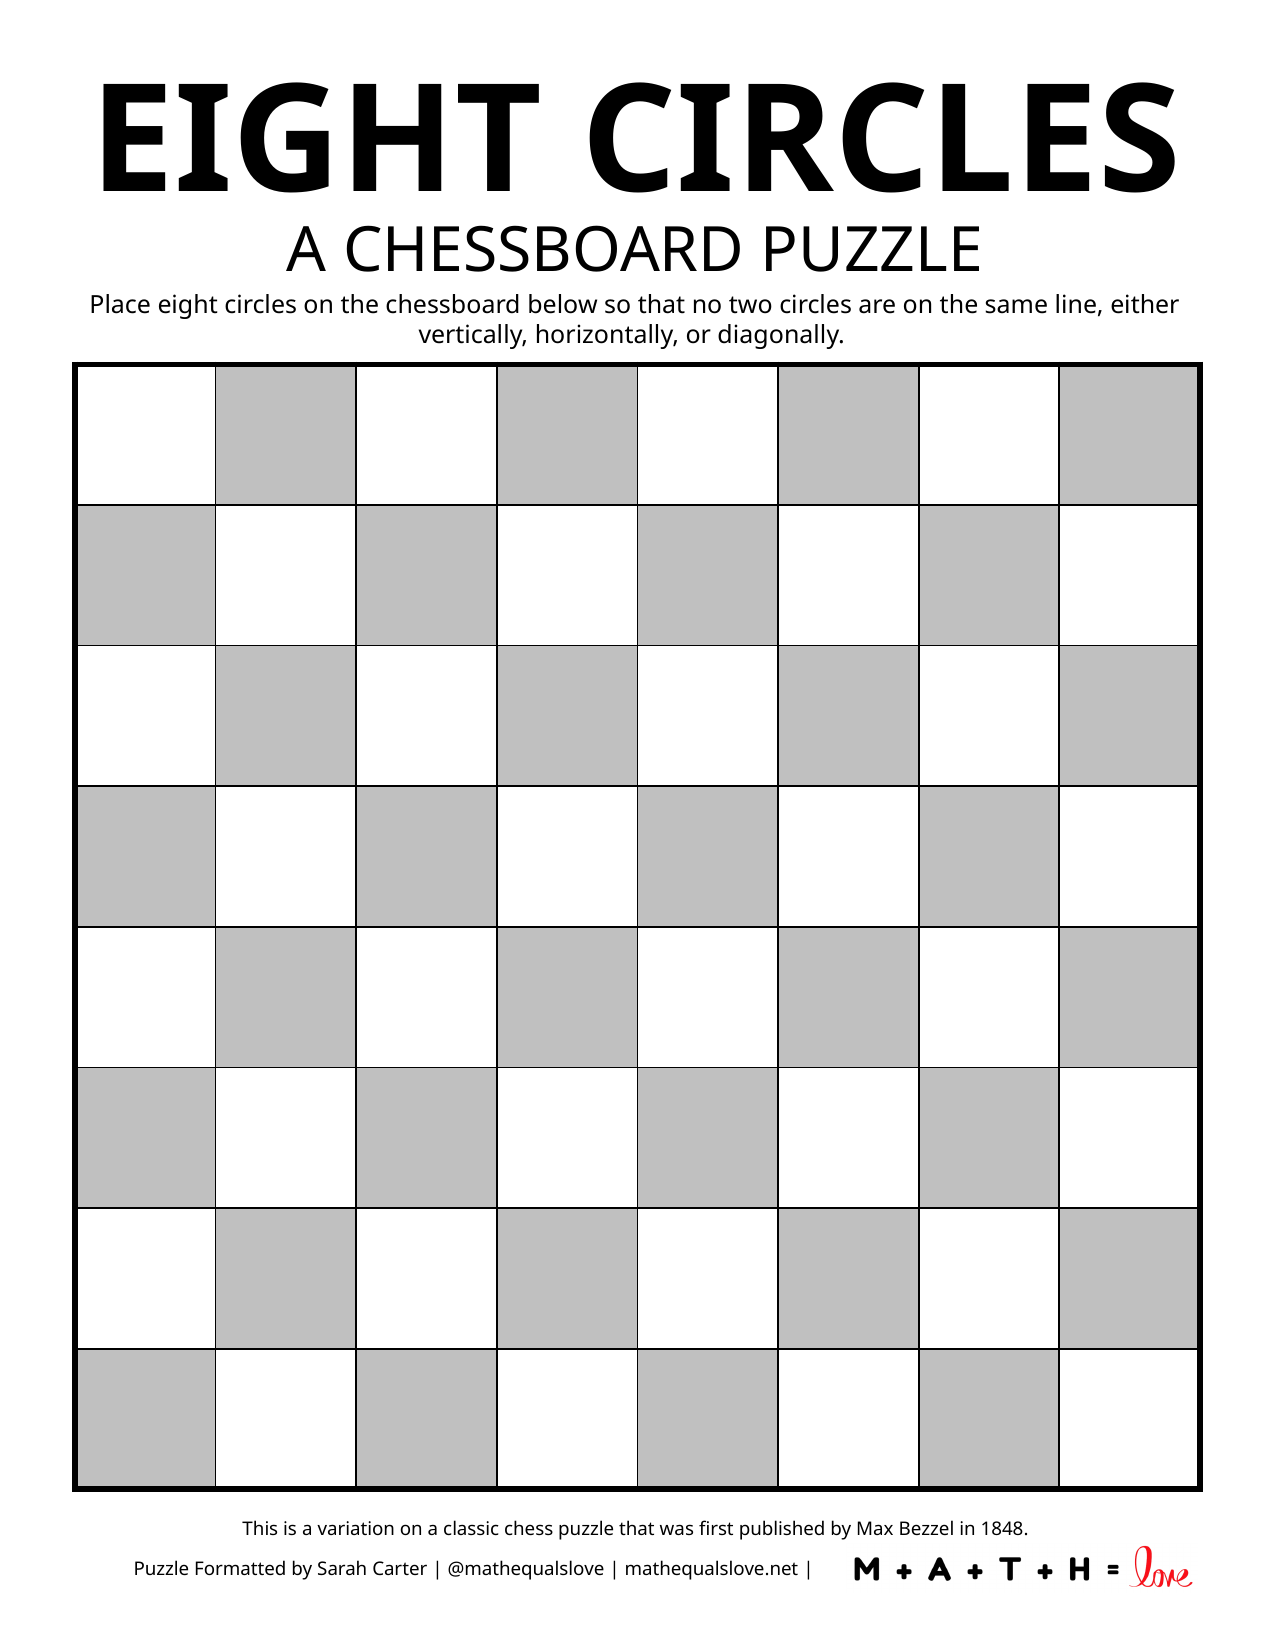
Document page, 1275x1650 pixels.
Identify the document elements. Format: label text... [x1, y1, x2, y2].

text_box Place eight circles on the chessboard below so that no two circles are on the same line, either vertically, horizontally, or diagonally. [75, 282, 1195, 362]
text_box [188, 808, 1275, 1650]
table_cell [498, 787, 637, 808]
table_header [357, 367, 496, 504]
table_cell [216, 646, 355, 785]
table_cell [498, 506, 637, 645]
table_cell [357, 506, 496, 645]
table_cell [78, 1068, 188, 1207]
table_cell [78, 646, 215, 785]
table_cell [779, 787, 918, 808]
table_cell [779, 506, 918, 645]
text_box A CHESSBOARD PUZZLE [75, 203, 1195, 282]
text_box This is a variation on a classic chess puzzle that was first published by Max Bezzel in 1848. [77, 1510, 1198, 1543]
table_cell [357, 646, 496, 785]
table_cell [78, 1209, 188, 1348]
table_header [78, 367, 215, 504]
table_header [638, 367, 777, 504]
table_cell [78, 1350, 188, 1486]
table_header [1060, 367, 1197, 504]
table_cell [216, 787, 355, 808]
table_header [498, 367, 637, 504]
table_cell [638, 506, 777, 645]
table_cell [638, 787, 777, 808]
table_header [920, 367, 1058, 504]
table_cell [1060, 646, 1197, 785]
table_cell [920, 506, 1058, 645]
table_header [216, 367, 355, 504]
table_cell [78, 506, 215, 645]
table_cell [78, 787, 215, 926]
table_cell [78, 928, 188, 1067]
table_cell [920, 787, 1058, 808]
text_box EIGHT CIRCLES [75, 35, 1195, 203]
table_cell [1060, 506, 1197, 645]
table_cell [779, 646, 918, 785]
table_cell [357, 787, 496, 808]
table_header [779, 367, 918, 504]
table_cell [216, 506, 355, 645]
table_cell [1060, 787, 1197, 808]
table_cell [498, 646, 637, 785]
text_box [0, 1543, 1198, 1618]
table_cell [920, 646, 1058, 785]
table_cell [638, 646, 777, 785]
